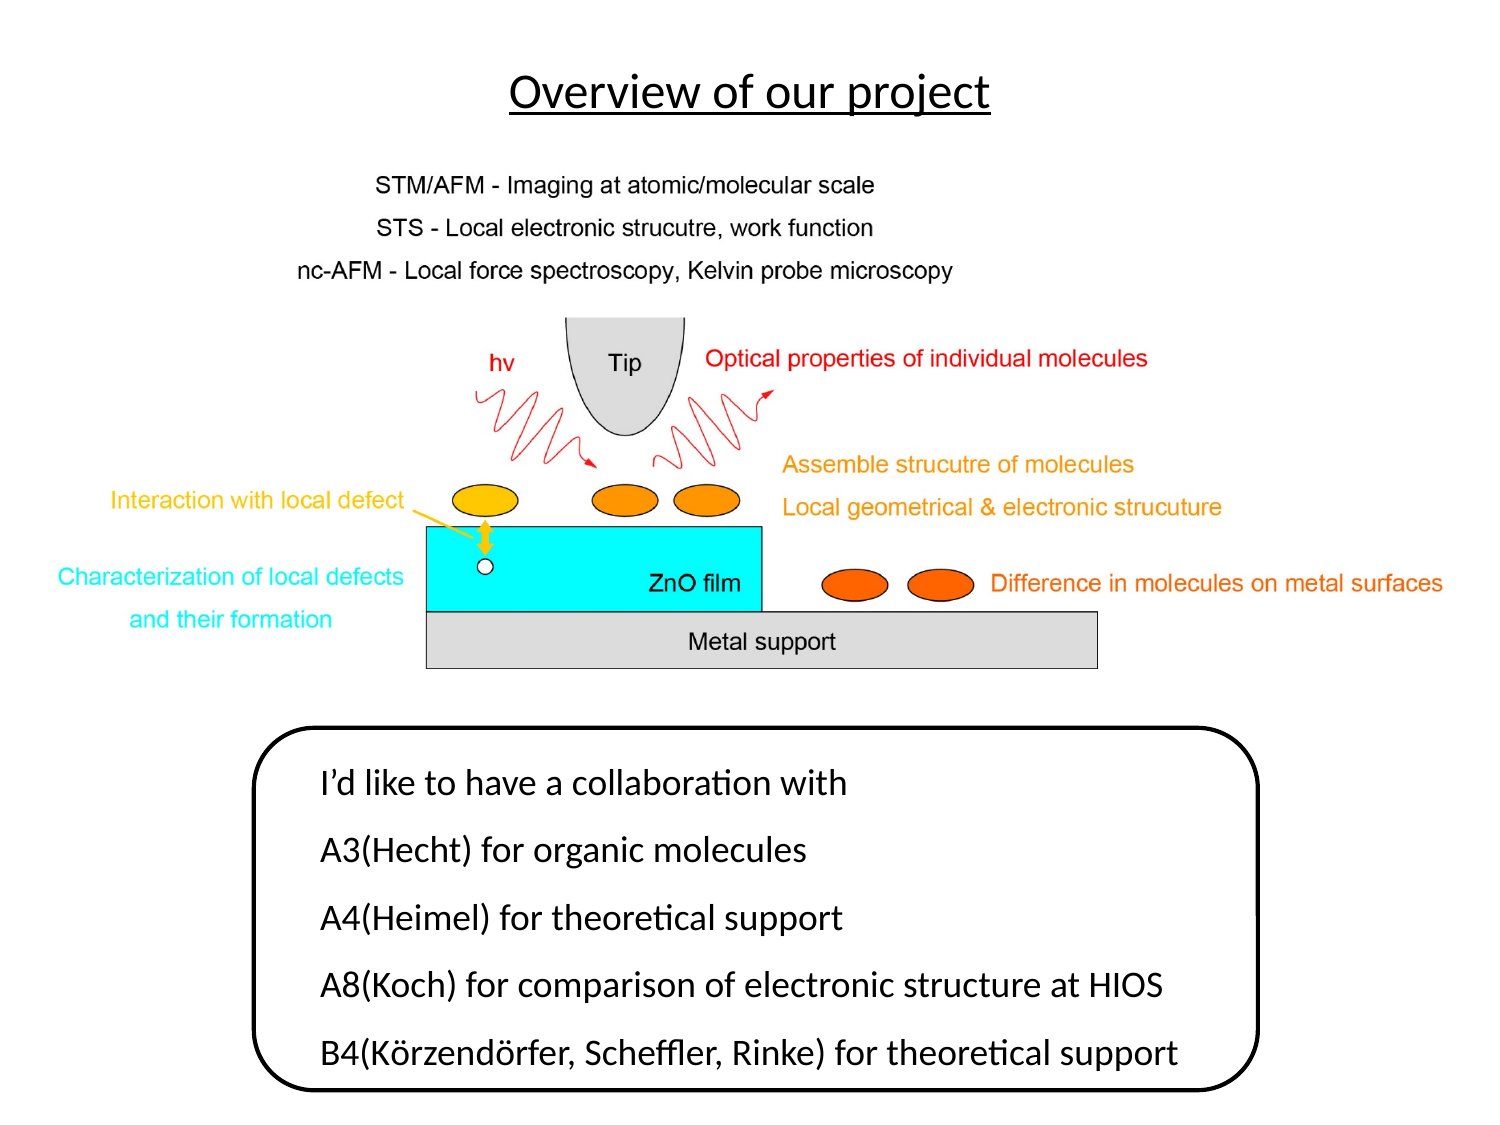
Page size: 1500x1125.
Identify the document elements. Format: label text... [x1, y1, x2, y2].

text_box Overview of our project [494, 50, 1006, 126]
text_box I’d like to have a collaboration with A3(Hecht) for organic molecules A4(Heimel) for theoretical support A8(Koch) for comparison of electronic structure at HIOS B4(Körzendörfer, Scheffler, Rinke) for theoretical support [305, 727, 1195, 1081]
picture [57, 172, 1443, 670]
text_box [251, 725, 1260, 1093]
